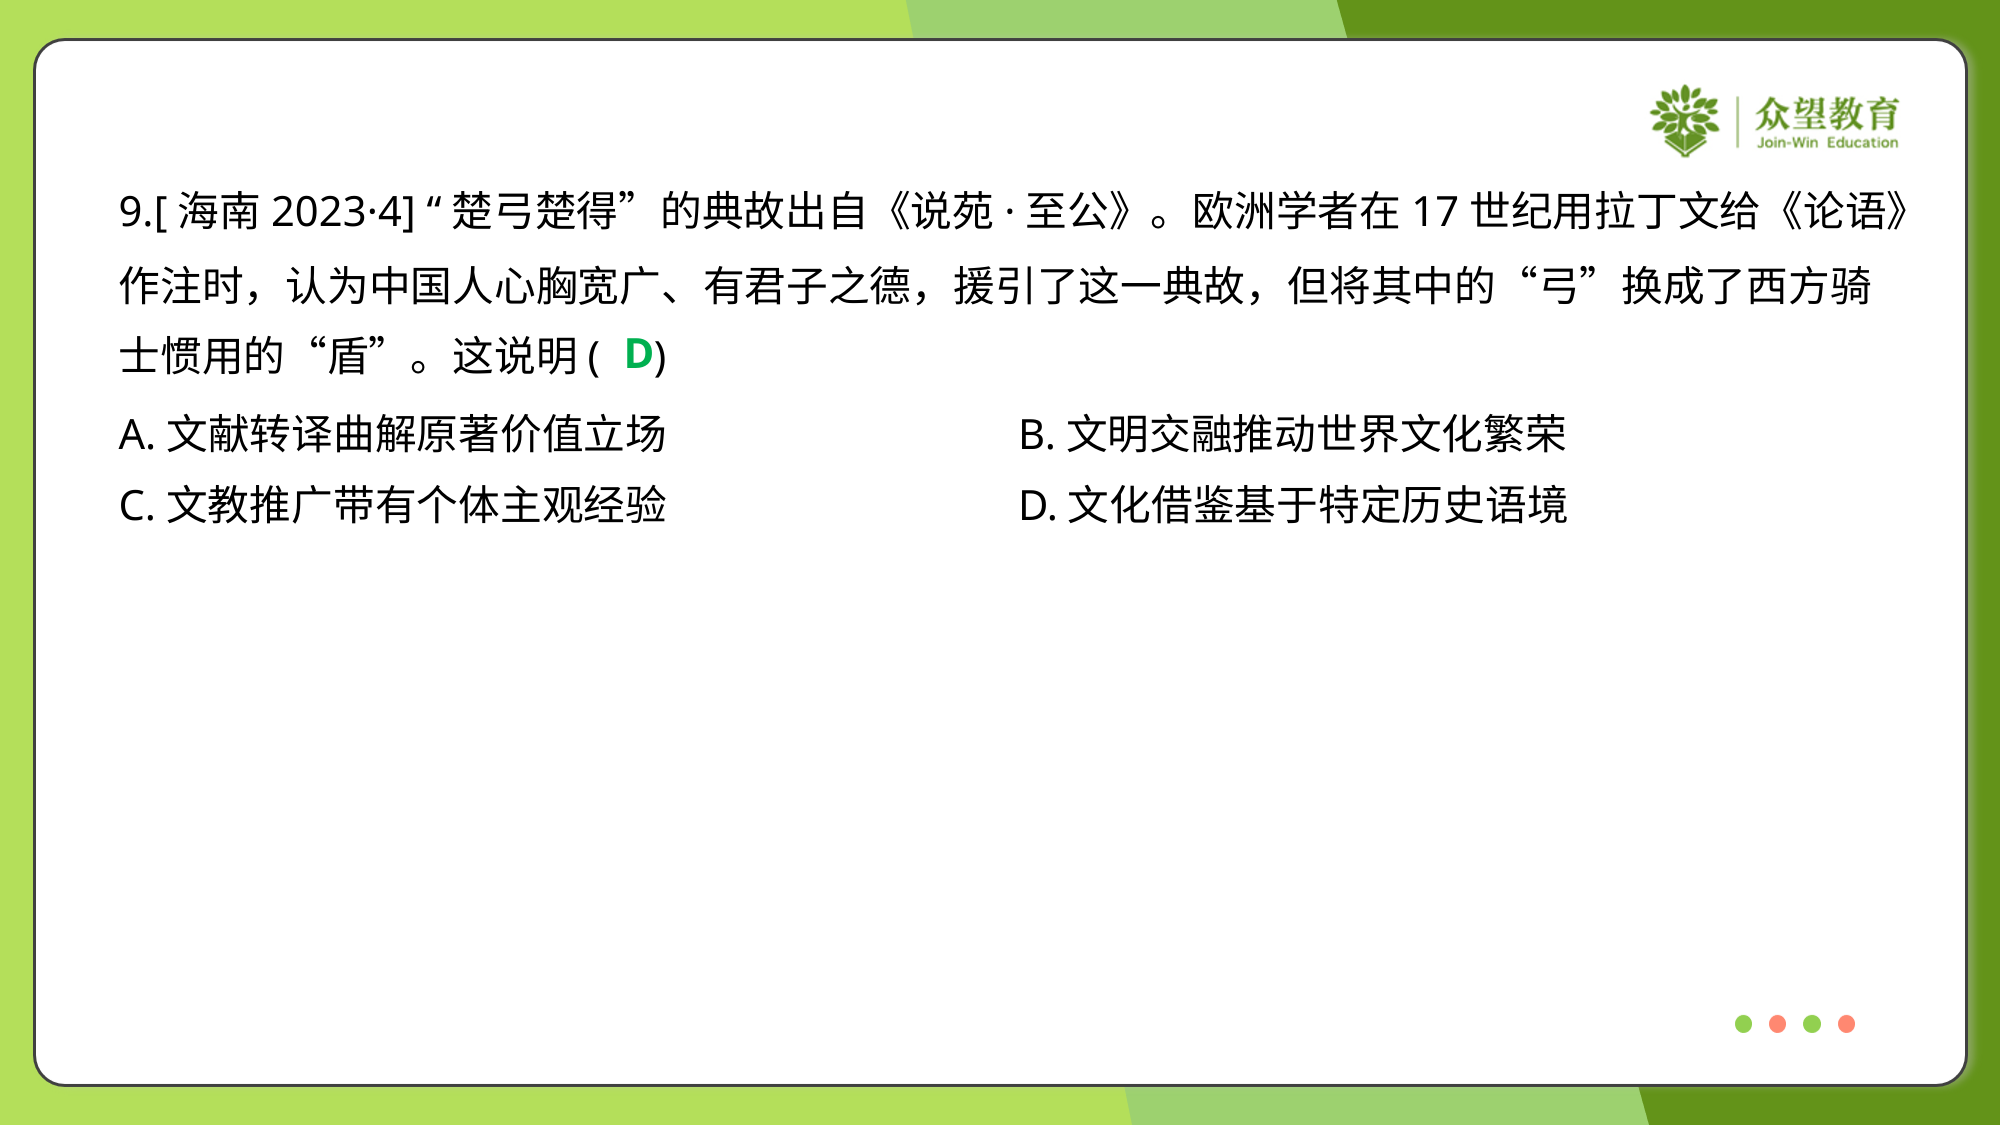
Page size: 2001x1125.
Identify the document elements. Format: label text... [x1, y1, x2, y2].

text_box 9.[海南2023·4] “楚弓楚得”的典故出自《说苑·至公》。欧洲学者在17世纪用拉丁文给《论语》 作注时，认为中国人心胸宽广、有君子之德，援引了这一典故，但将其中的“弓”换成了西方骑 士惯用的“盾”。这说明( ) [118, 159, 1883, 373]
picture [0, 0, 2000, 1125]
text_box A.文献转译曲解原著价值立场 B.文明交融推动世界文化繁荣 C.文教推广带有个体主观经验 D.文化借鉴基于特定历史语境 [118, 382, 1883, 522]
text_box D [607, 306, 671, 371]
